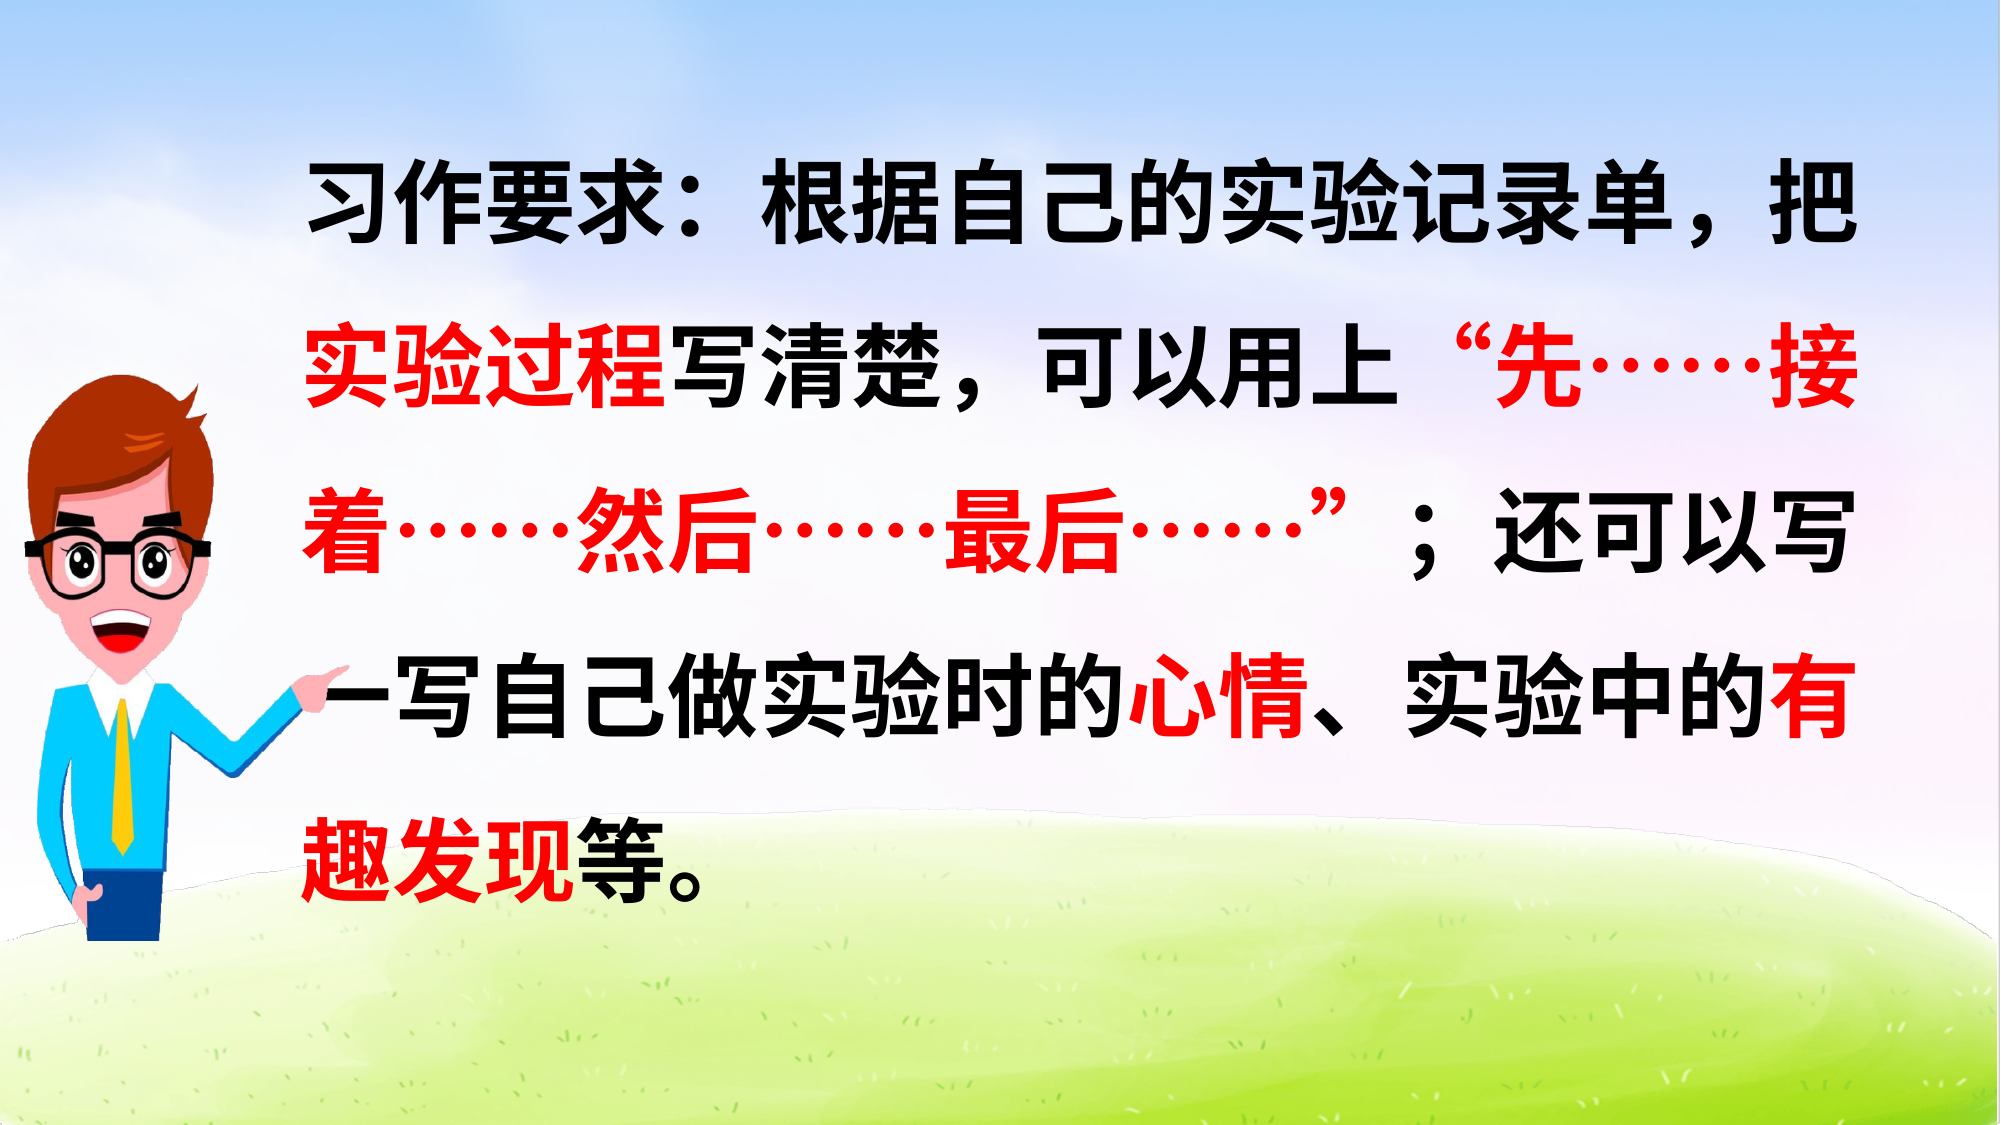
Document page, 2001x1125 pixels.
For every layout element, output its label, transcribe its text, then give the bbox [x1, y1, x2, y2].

text_box 习作要求：根据自己的实验记录单，把实验过程写清楚，可以用上“先……接着……然后……最后……”；还可以写一写自己做实验时的心情、实验中的有趣发现等。 [285, 81, 1959, 747]
picture [0, 0, 2001, 1125]
